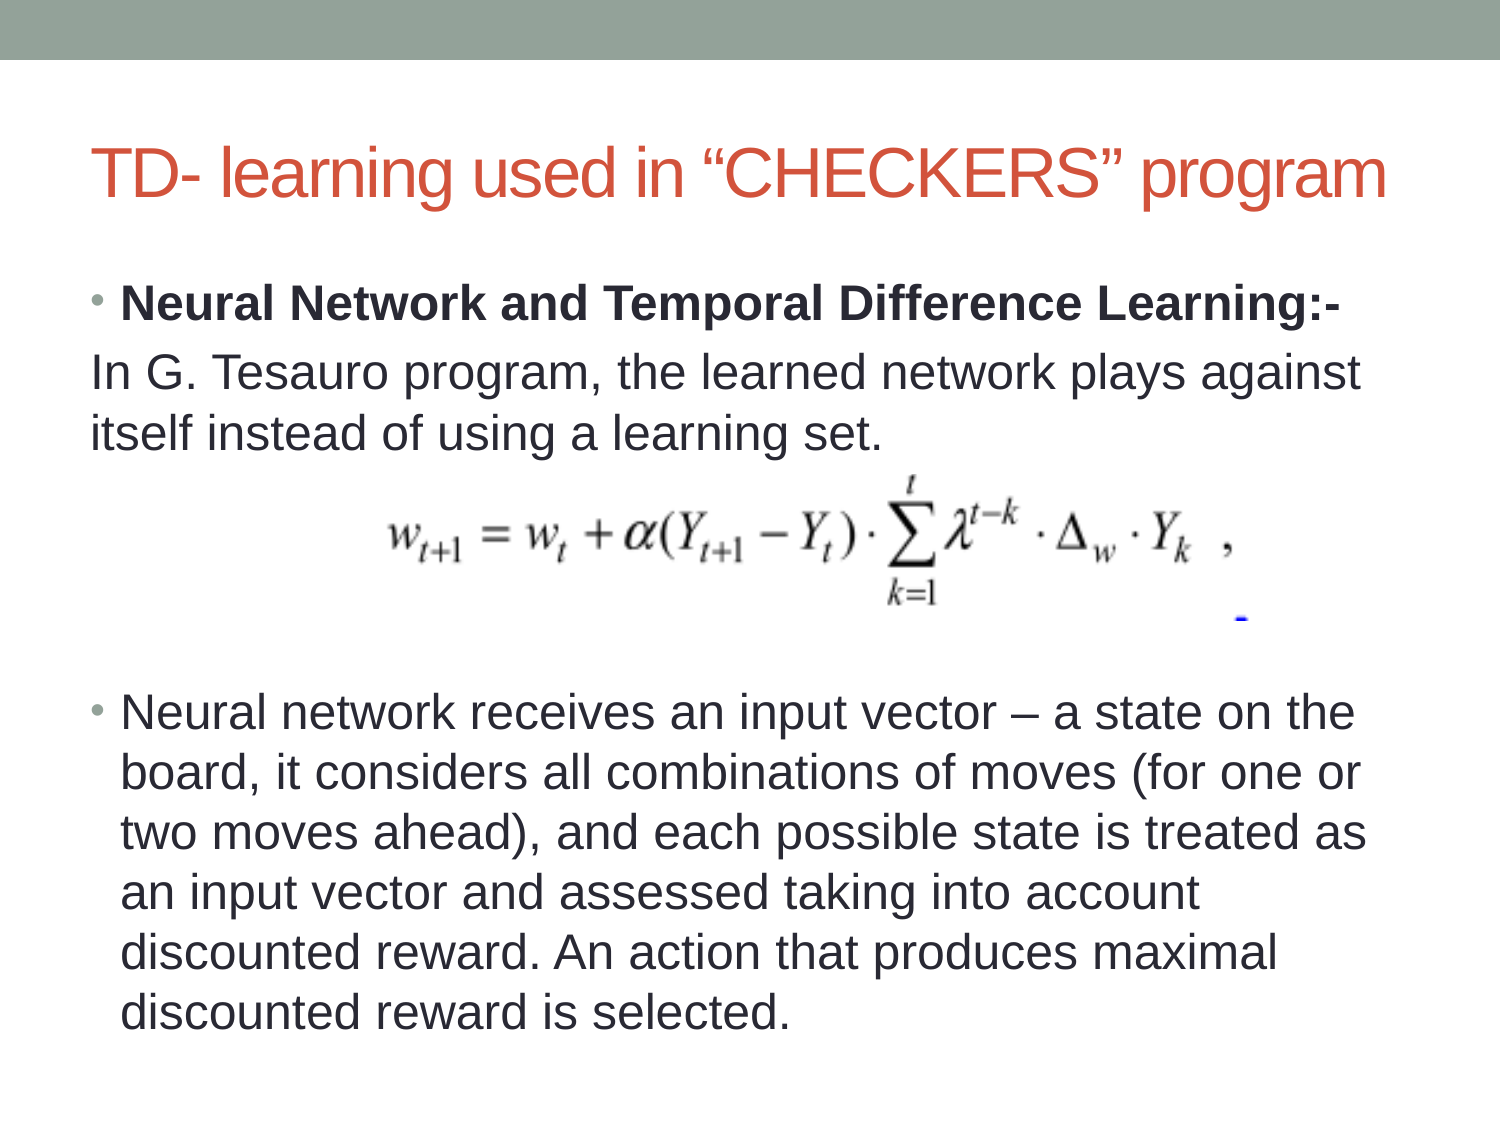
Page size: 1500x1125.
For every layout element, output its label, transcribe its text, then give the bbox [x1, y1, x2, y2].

picture [362, 474, 1263, 621]
list Neural Network and Temporal Difference Learning:- In G. Tesauro program, the learned network plays against itself instead of using a learning set. Neural network receives an input vector – a state on the board, it considers all combinations of moves (for one or two moves ahead), and each possible state is treated as an input vector and assessed taking into account discounted reward. An action that produces maximal discounted reward is selected. [75, 262, 1425, 1063]
title TD- learning used in “CHECKERS” program [75, 87, 1425, 250]
